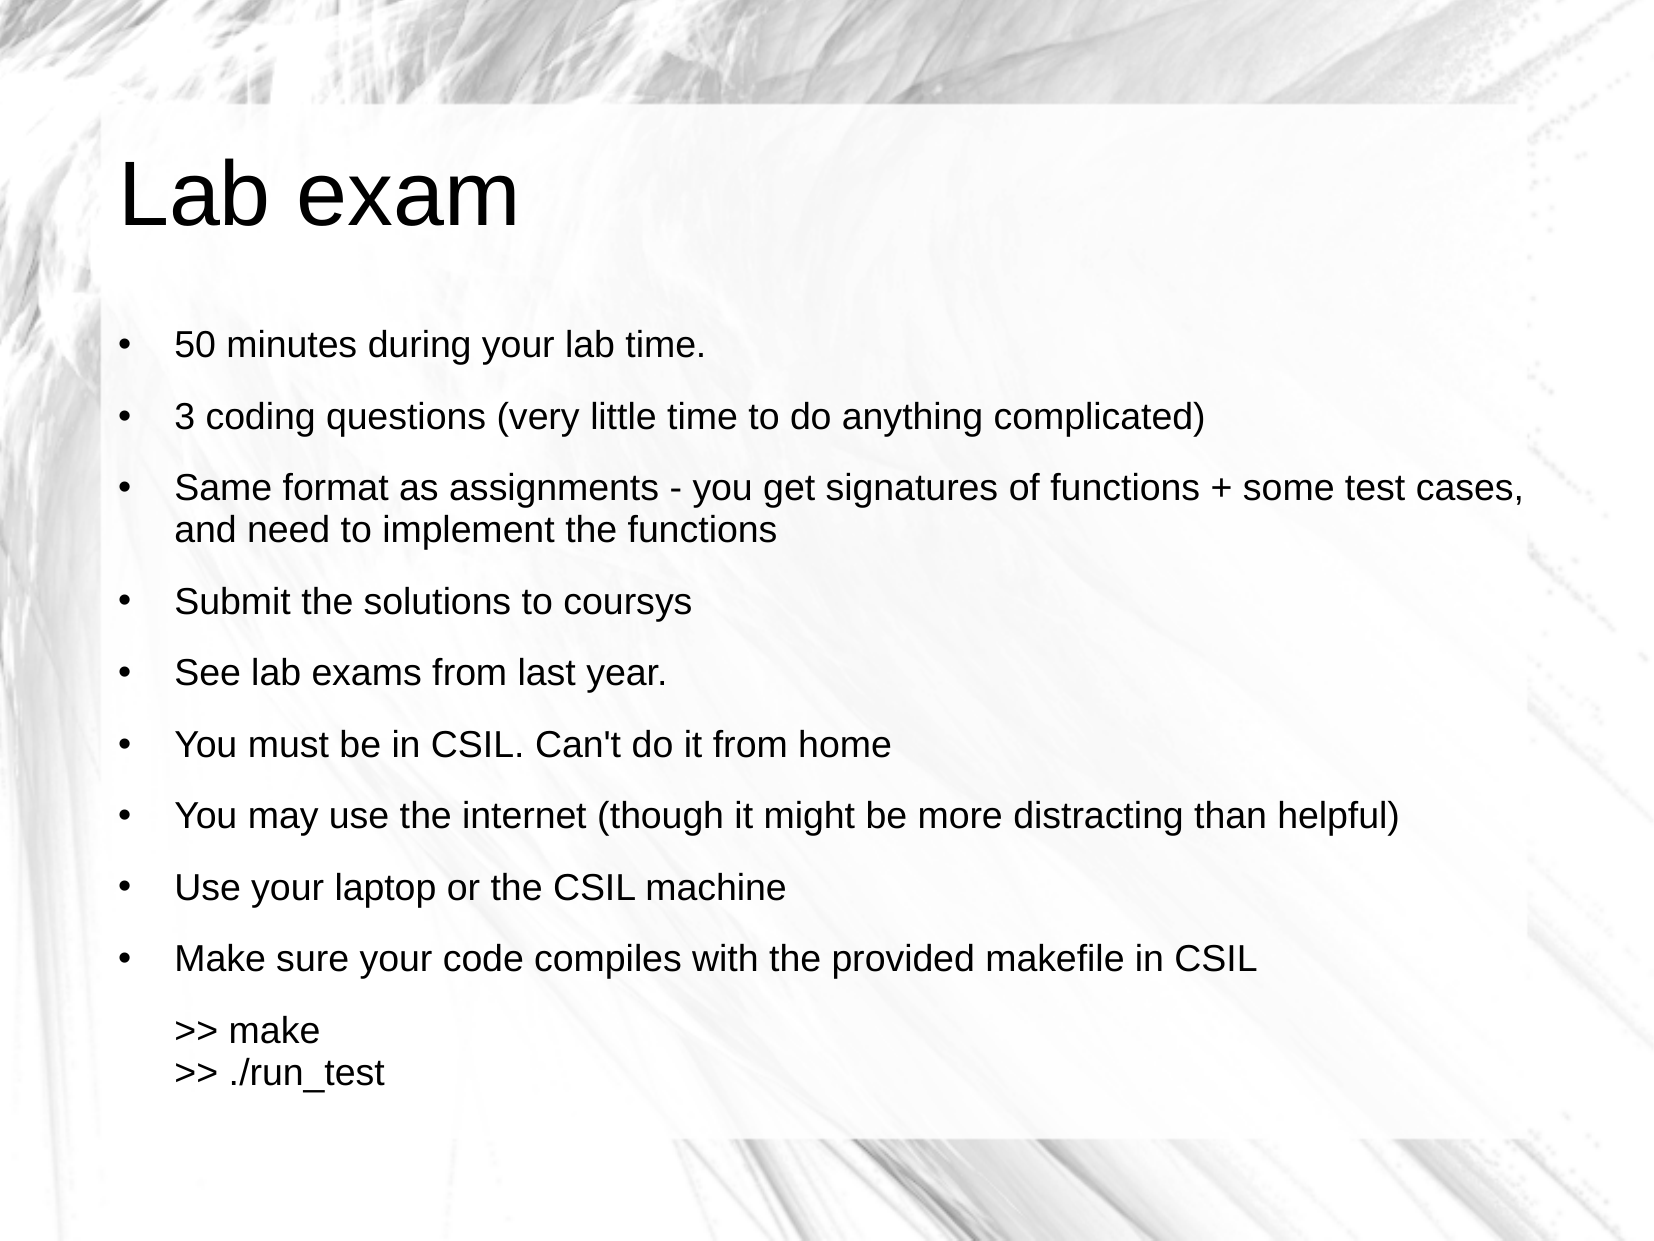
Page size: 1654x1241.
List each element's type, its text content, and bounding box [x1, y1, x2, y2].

picture [0, 0, 1654, 1241]
list 50 minutes during your lab time. 3 coding questions (very little time to do anything complicated) Same format as assignments - you get signatures of functions + some test cases, and need to implement the functions Submit the solutions to coursys See lab exams from last year. You must be in CSIL. Can't do it from home You may use the internet (though it might be more distracting than helpful) Use your laptop or the CSIL machine Make sure your code compiles with the provided makefile in CSIL >> make >> ./run_test [118, 319, 1571, 1102]
title Lab exam [118, 112, 1504, 278]
